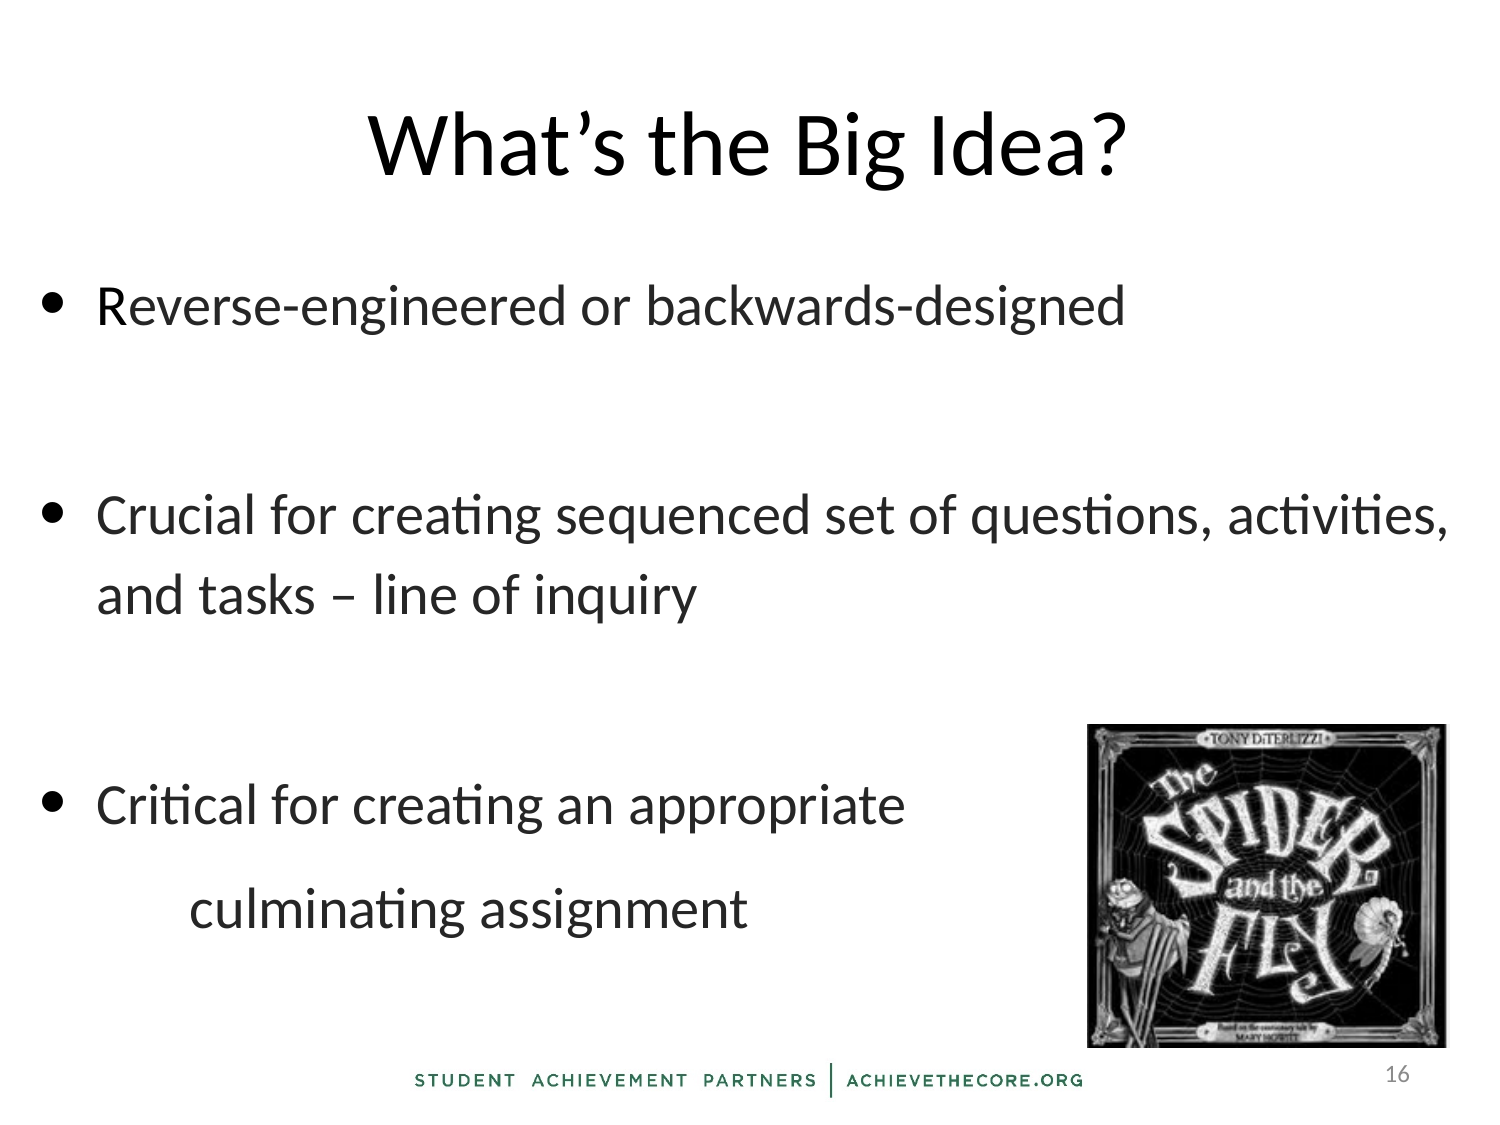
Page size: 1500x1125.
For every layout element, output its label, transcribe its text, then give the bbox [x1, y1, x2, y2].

title What’s the Big Idea? [75, 45, 1425, 233]
text_box Reverse-engineered or backwards-designed Crucial for creating sequenced set of questions, activities, and tasks – line of inquiry Critical for creating an appropriate culminating assignment [24, 249, 1488, 948]
slide_number 16 [1102, 1057, 1425, 1103]
slide_number 16 [1074, 1042, 1084, 1056]
picture [1087, 724, 1451, 1048]
picture [399, 1057, 1101, 1102]
